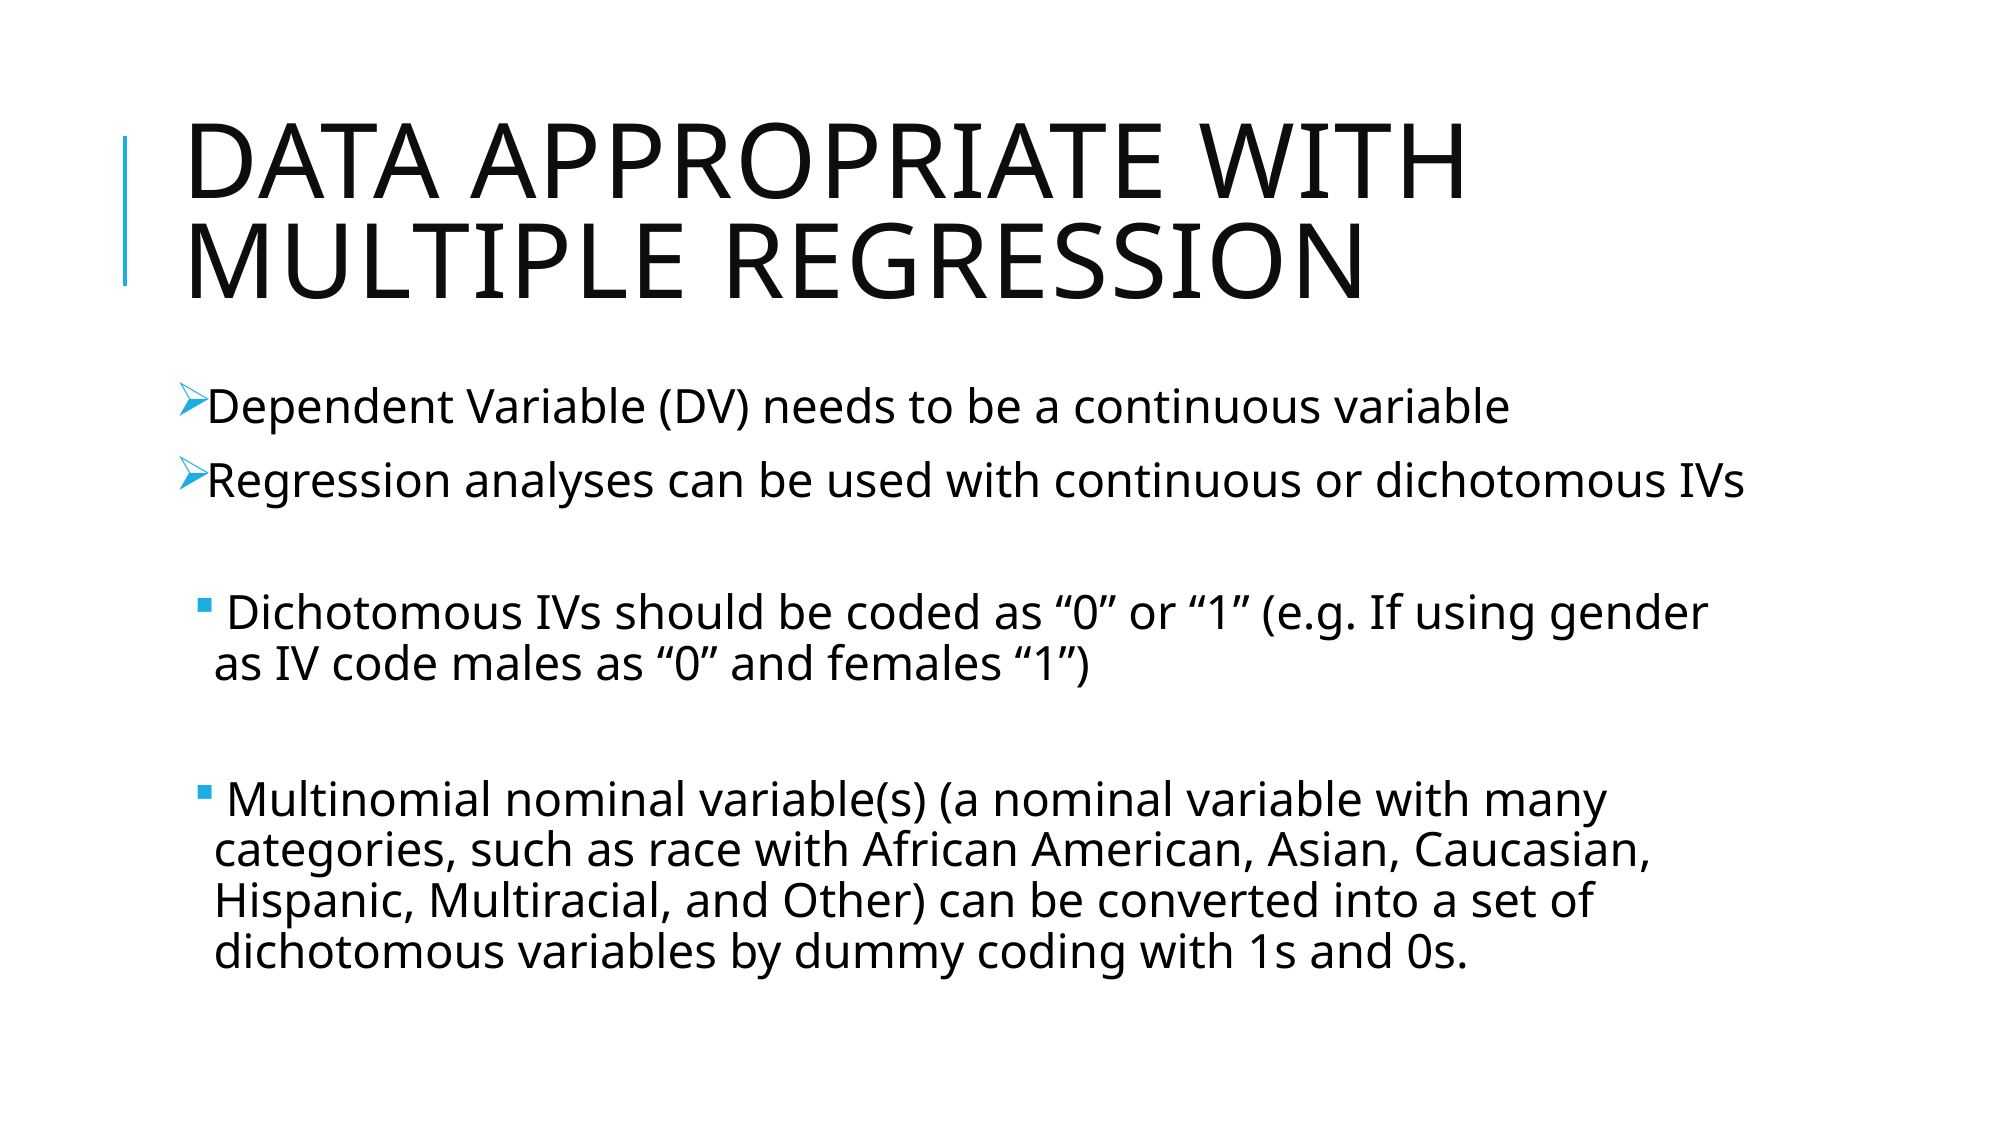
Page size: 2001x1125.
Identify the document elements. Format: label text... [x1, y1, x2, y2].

title Data appropriate with multiple regression [168, 96, 1763, 342]
list Dependent Variable (DV) needs to be a continuous variable Regression analyses can be used with continuous or dichotomous IVs Dichotomous IVs should be coded as “0” or “1” (e.g. If using gender as IV code males as “0” and females “1”) Multinomial nominal variable(s) (a nominal variable with many categories, such as race with African American, Asian, Caucasian, Hispanic, Multiracial, and Other) can be converted into a set of dichotomous variables by dummy coding with 1s and 0s. [168, 375, 1763, 1035]
